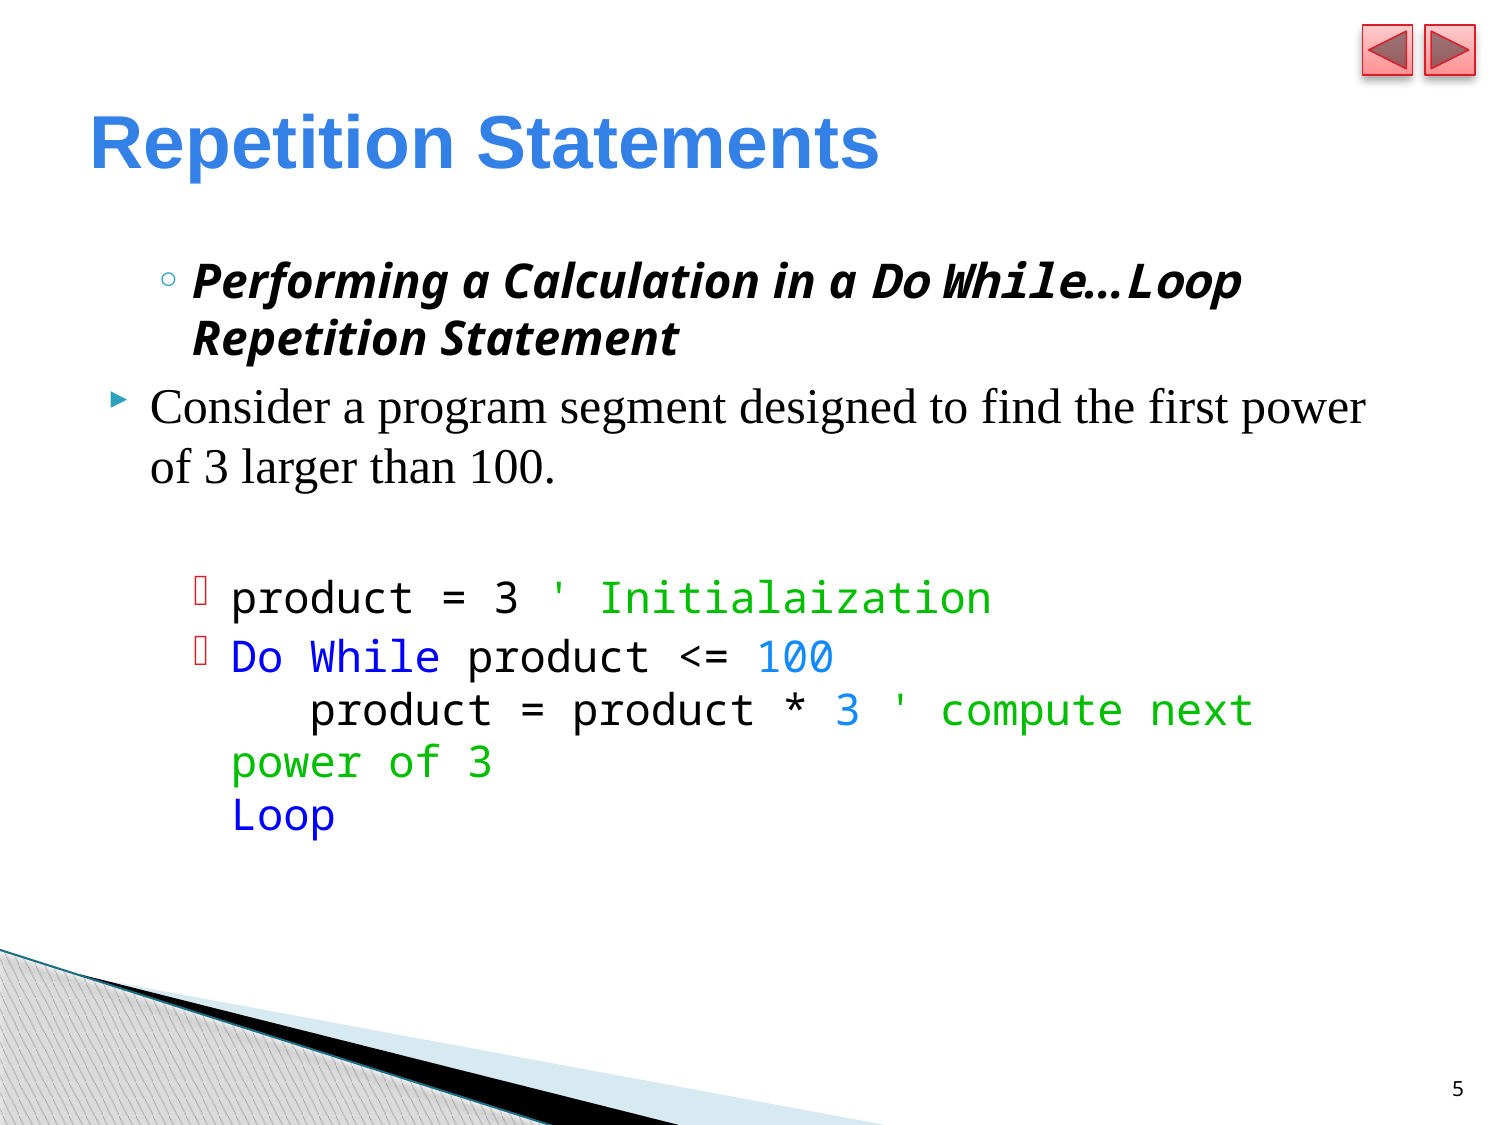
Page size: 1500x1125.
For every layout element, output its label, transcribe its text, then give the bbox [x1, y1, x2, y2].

title Repetition Statements [75, 45, 1425, 233]
list Performing a Calculation in a Do While…Loop Repetition Statement Consider a program segment designed to find the first power of 3 larger than 100. product = 3 ' Initialaization Do While product <= 100 product = product * 3 ' compute next power of 3 Loop [74, 242, 1426, 986]
slide_number 5 [1418, 1051, 1479, 1112]
